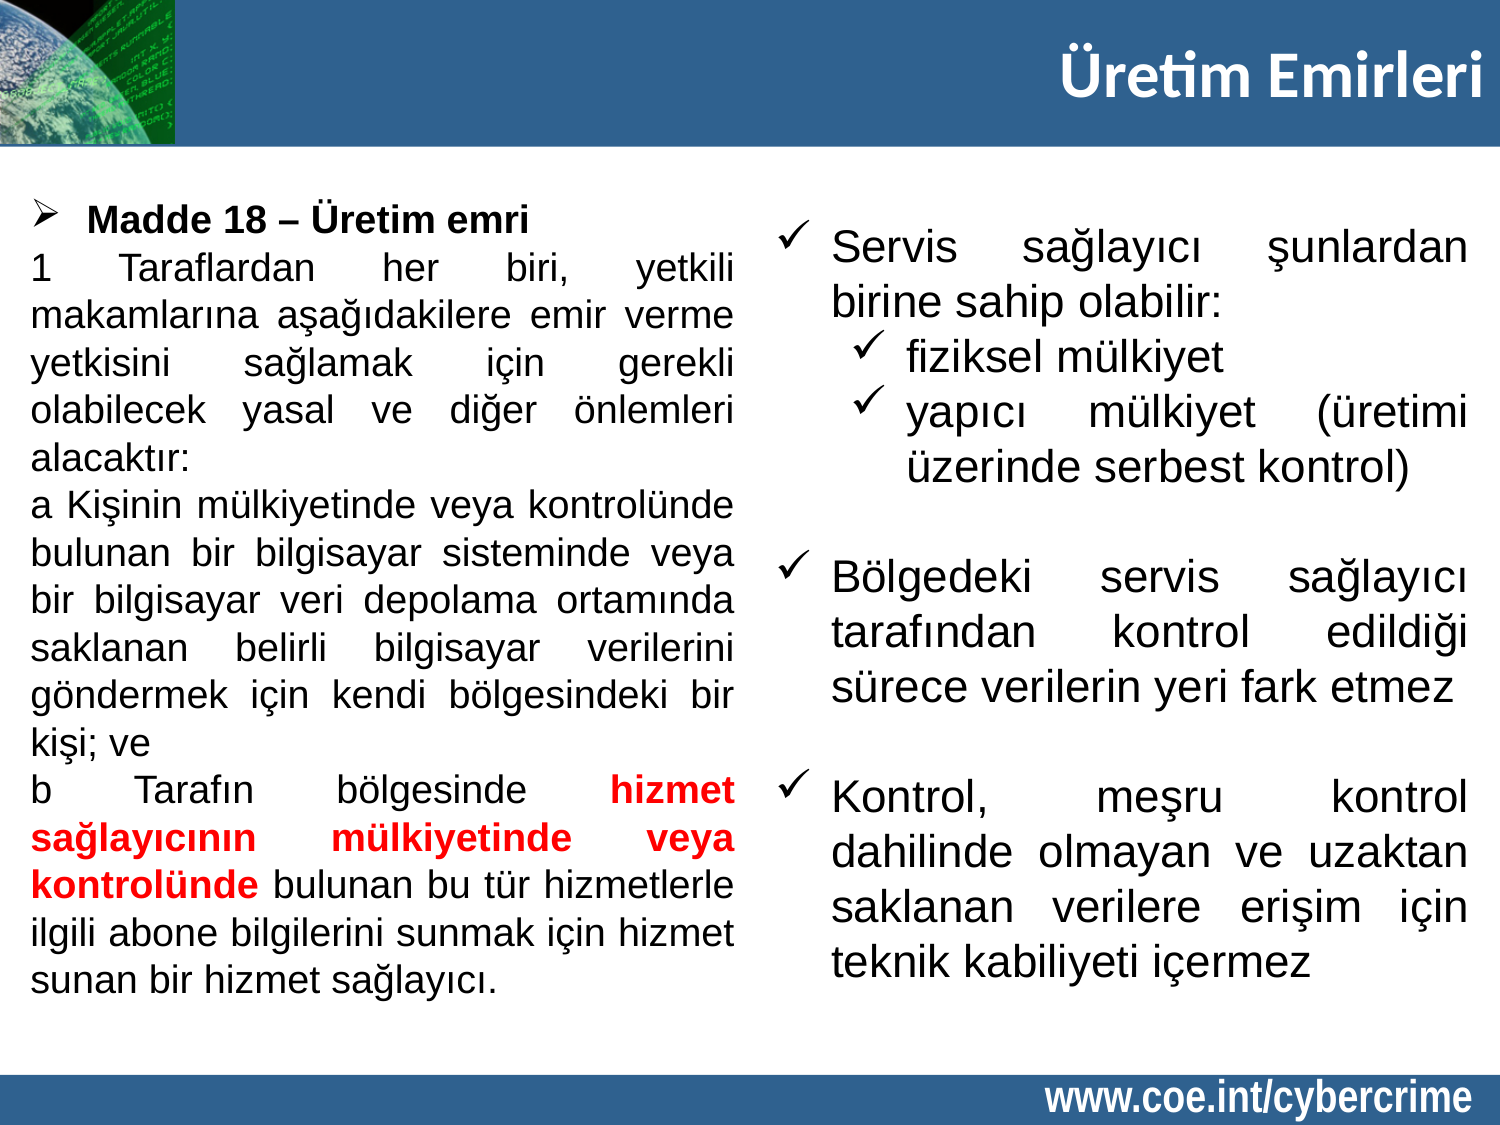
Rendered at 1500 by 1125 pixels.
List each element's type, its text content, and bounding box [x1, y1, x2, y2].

text_box [0, 1073, 1030, 1125]
picture [0, 0, 175, 144]
text_box Servis sağlayıcı şunlardan birine sahip olabilir: fiziksel mülkiyet yapıcı mülkiyet (üretimi üzerinde serbest kontrol) Bölgedeki servis sağlayıcı tarafından kontrol edildiği sürece verilerin yeri fark etmez Kontrol, meşru kontrol dahilinde olmayan ve uzaktan saklanan verilere erişim için teknik kabiliyeti içermez [759, 209, 1485, 994]
text_box Madde 18 – Üretim emri 1 Taraflardan her biri, yetkili makamlarına aşağıdakilere emir verme yetkisini sağlamak için gerekli olabilecek yasal ve diğer önlemleri alacaktır: a Kişinin mülkiyetinde veya kontrolünde bulunan bir bilgisayar sisteminde veya bir bilgisayar veri depolama ortamında saklanan belirli bilgisayar verilerini göndermek için kendi bölgesindeki bir kişi; ve b Tarafın bölgesinde hizmet sağlayıcının mülkiyetinde veya kontrolünde bulunan bu tür hizmetlerle ilgili abone bilgilerini sunmak için hizmet sunan bir hizmet sağlayıcı. [15, 186, 750, 1009]
text_box Üretim Emirleri [177, 0, 1500, 149]
text_box www.coe.int/cybercrime [1030, 1059, 1500, 1125]
